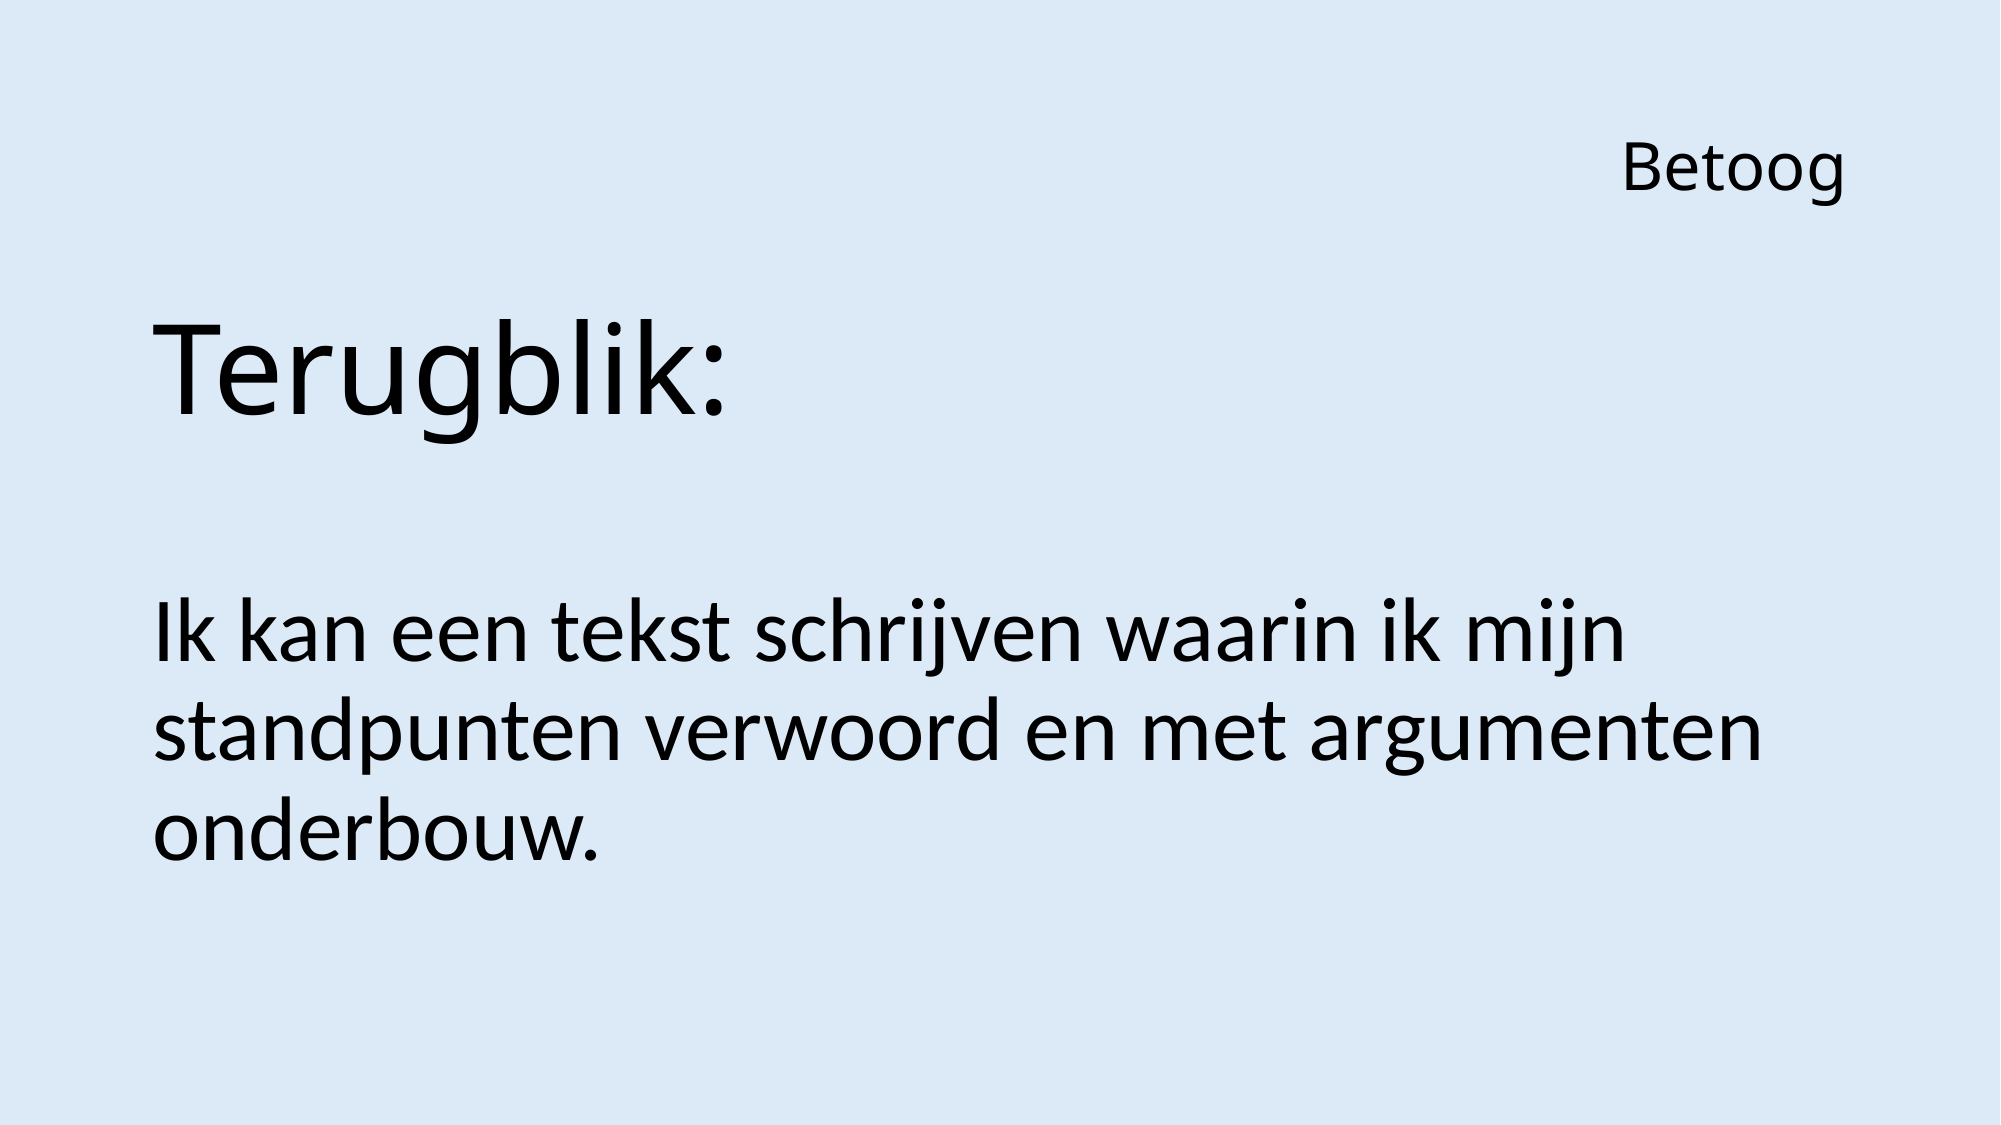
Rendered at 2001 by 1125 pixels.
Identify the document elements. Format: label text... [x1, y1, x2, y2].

list Terugblik: Ik kan een tekst schrijven waarin ik mijn standpunten verwoord en met argumenten onderbouw. [137, 299, 1863, 1014]
title Betoog [137, 59, 1863, 278]
